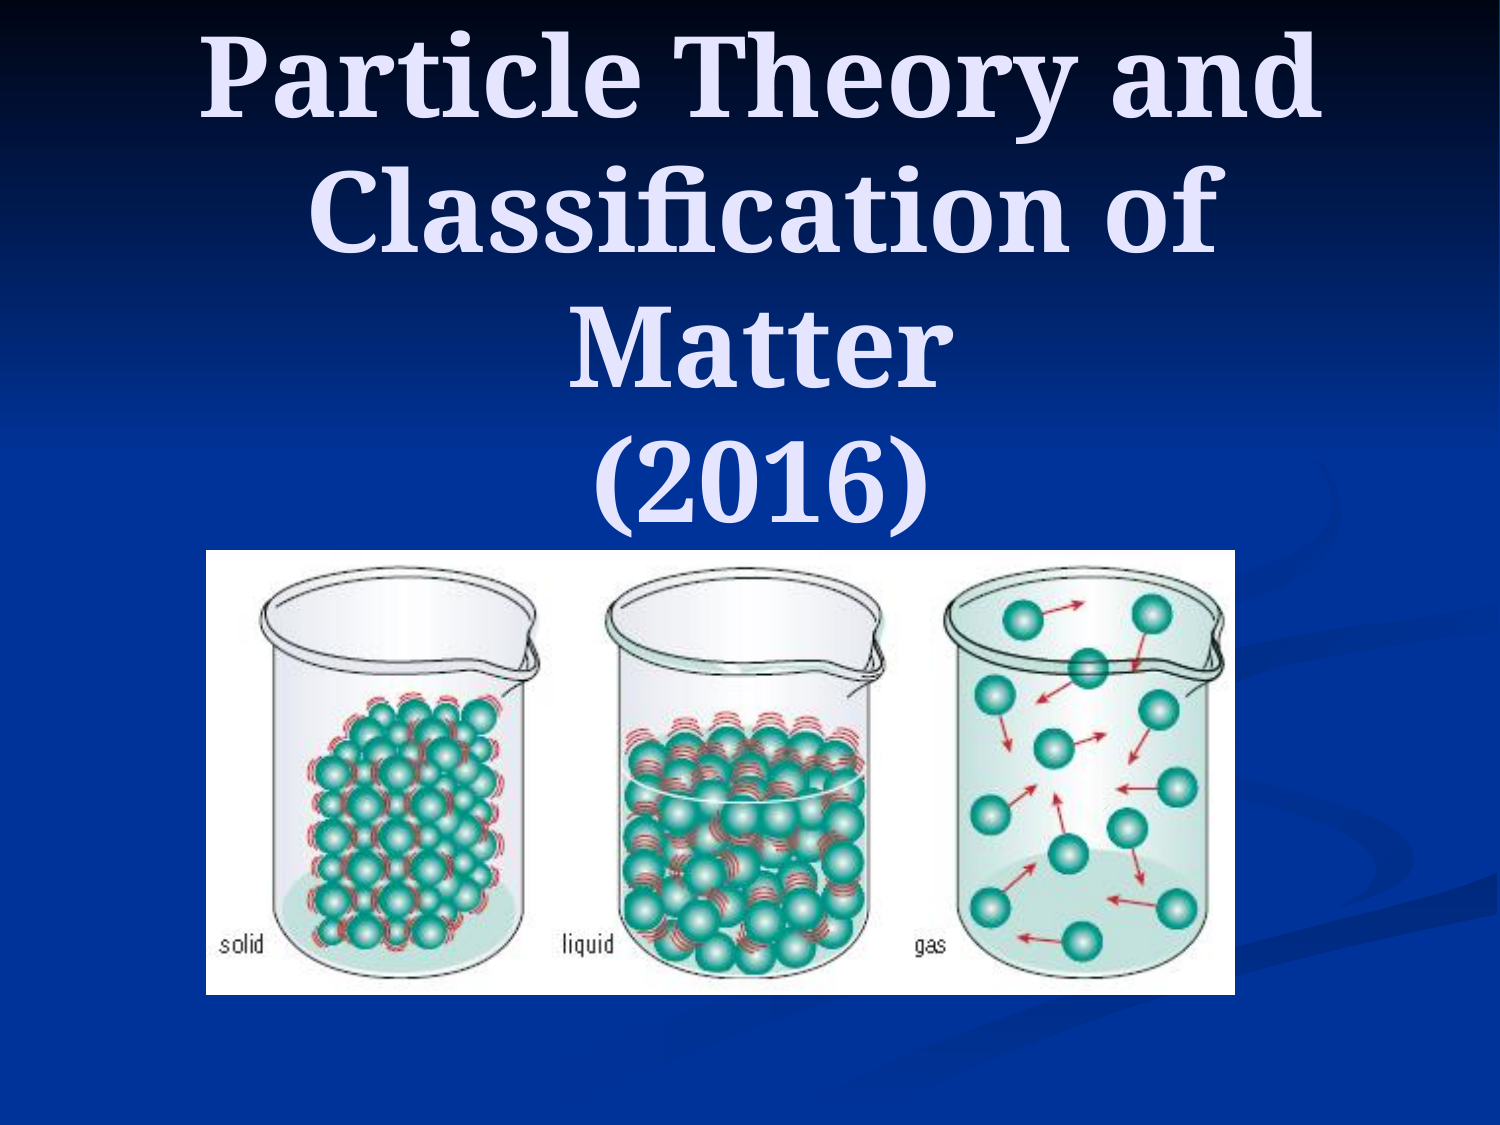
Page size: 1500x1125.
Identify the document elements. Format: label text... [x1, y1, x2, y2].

picture [206, 550, 1235, 995]
title Particle Theory and Classification of Matter (2016) [123, 184, 1400, 500]
